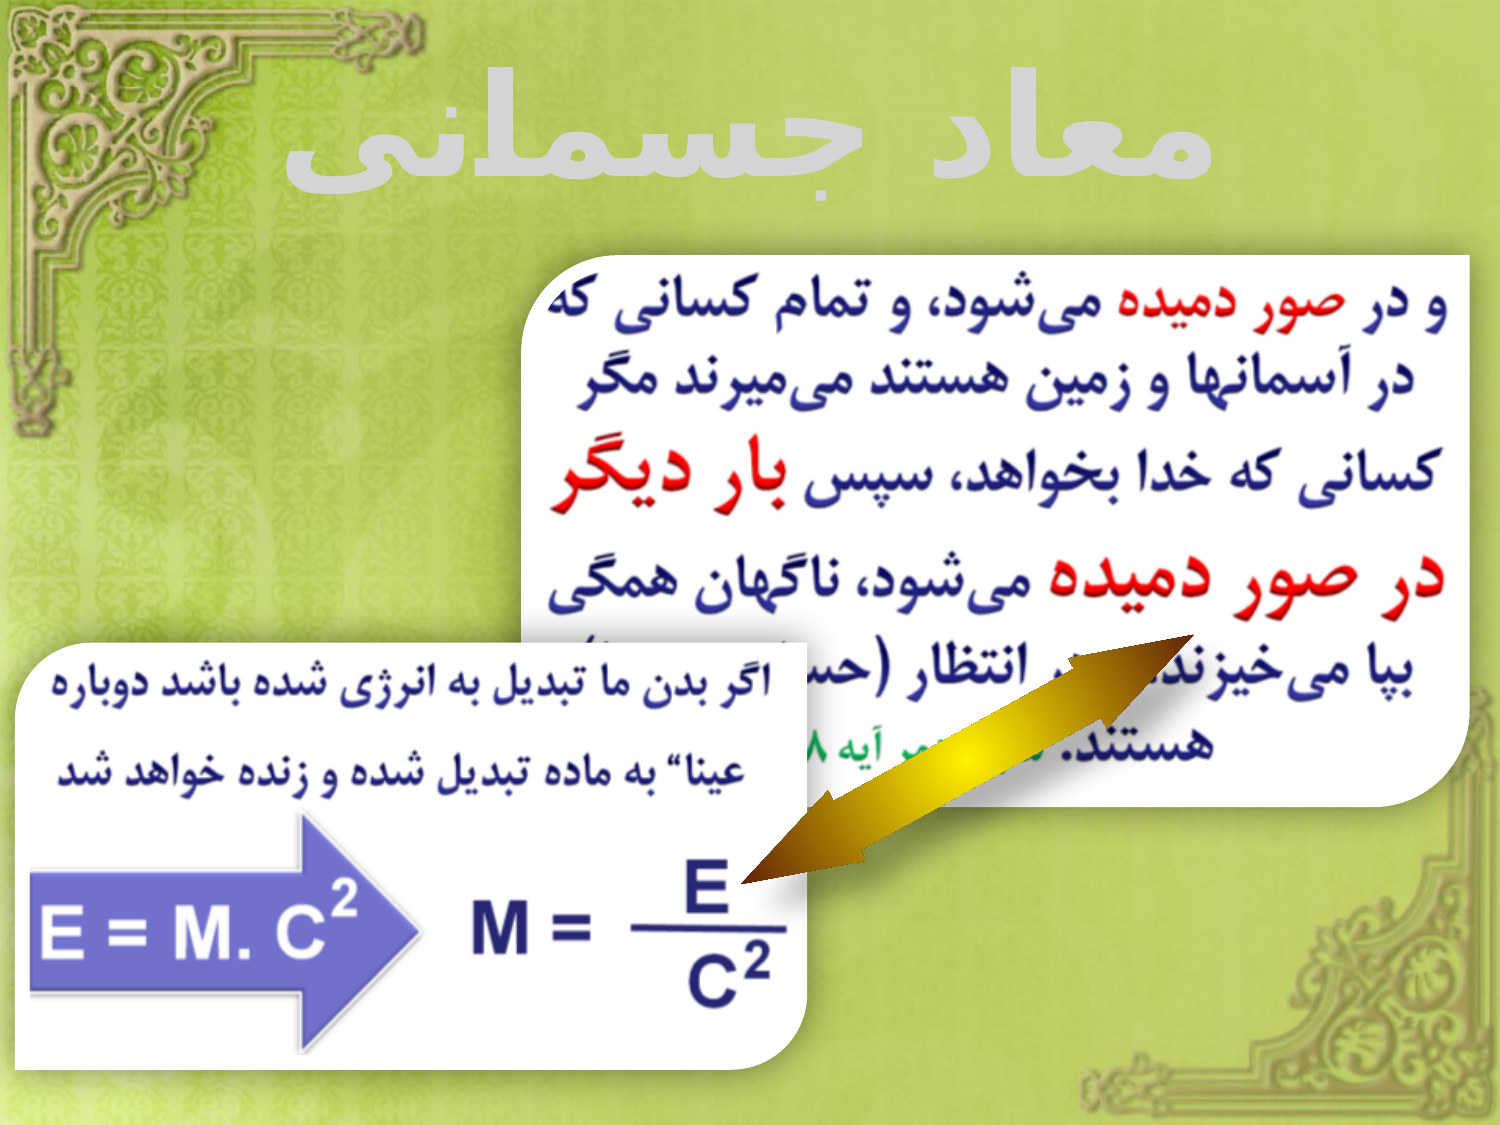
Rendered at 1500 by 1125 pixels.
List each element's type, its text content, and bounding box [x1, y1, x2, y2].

title معاد جسمانی [74, 24, 1426, 213]
picture [0, 0, 1500, 1125]
text_box [805, 810, 938, 875]
